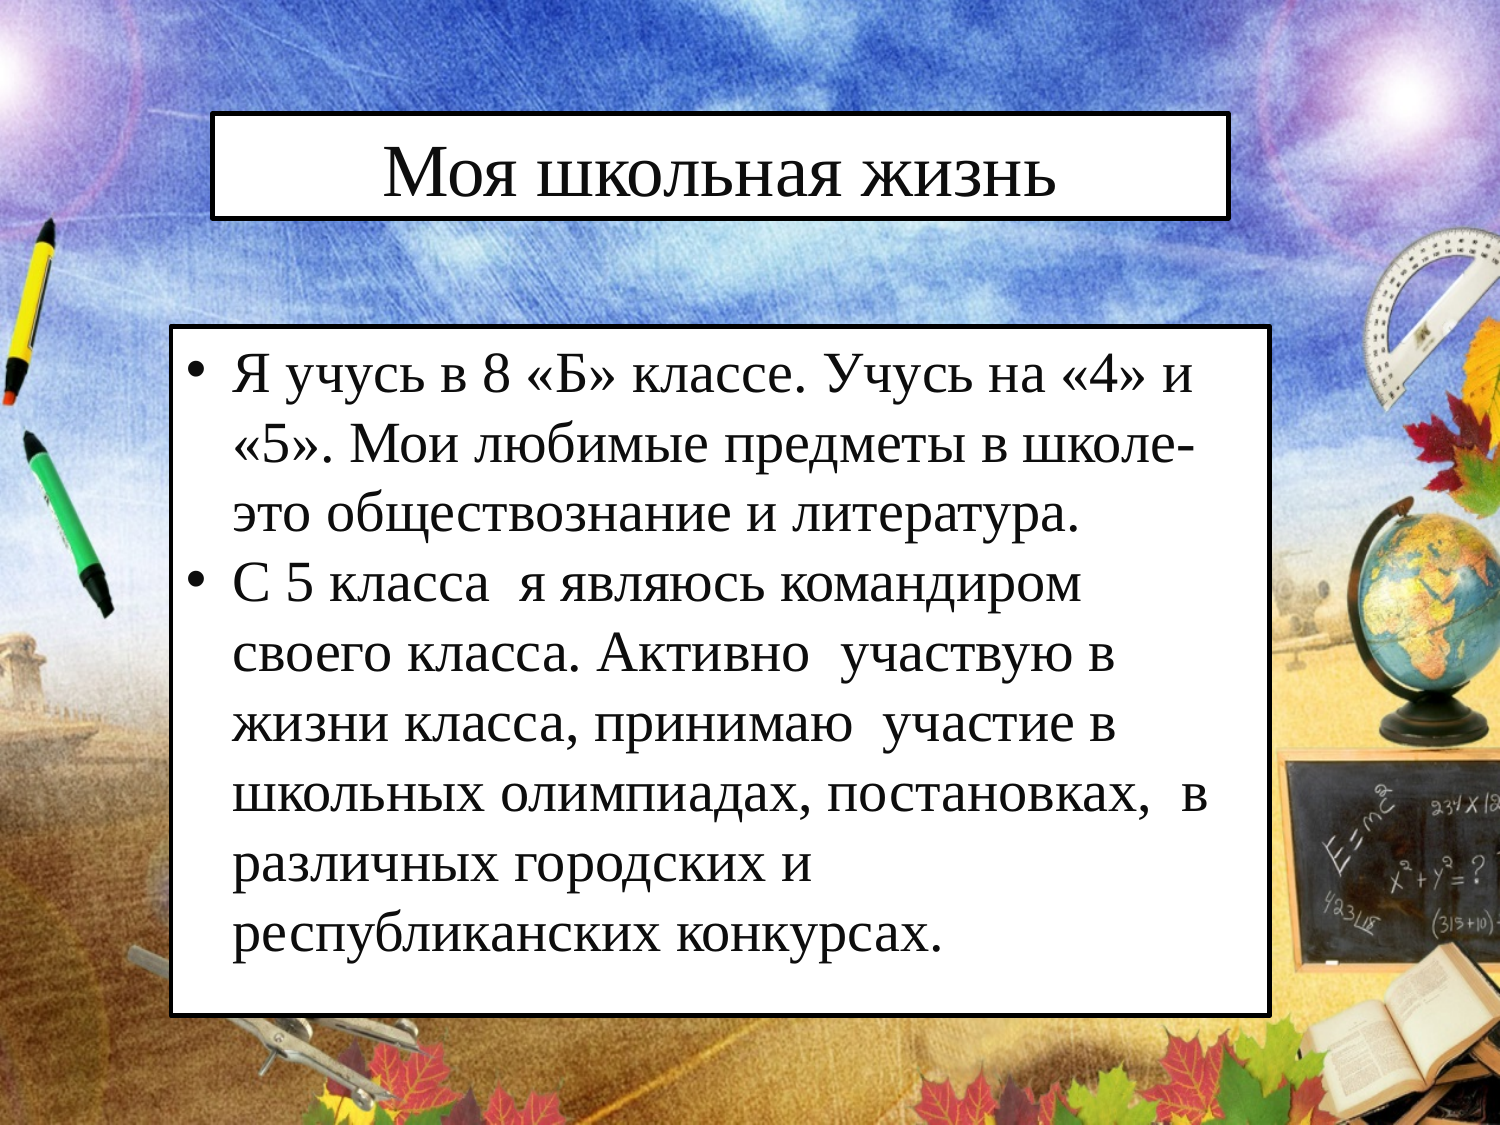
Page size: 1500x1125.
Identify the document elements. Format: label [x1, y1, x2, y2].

list [0, 0, 1500, 1125]
